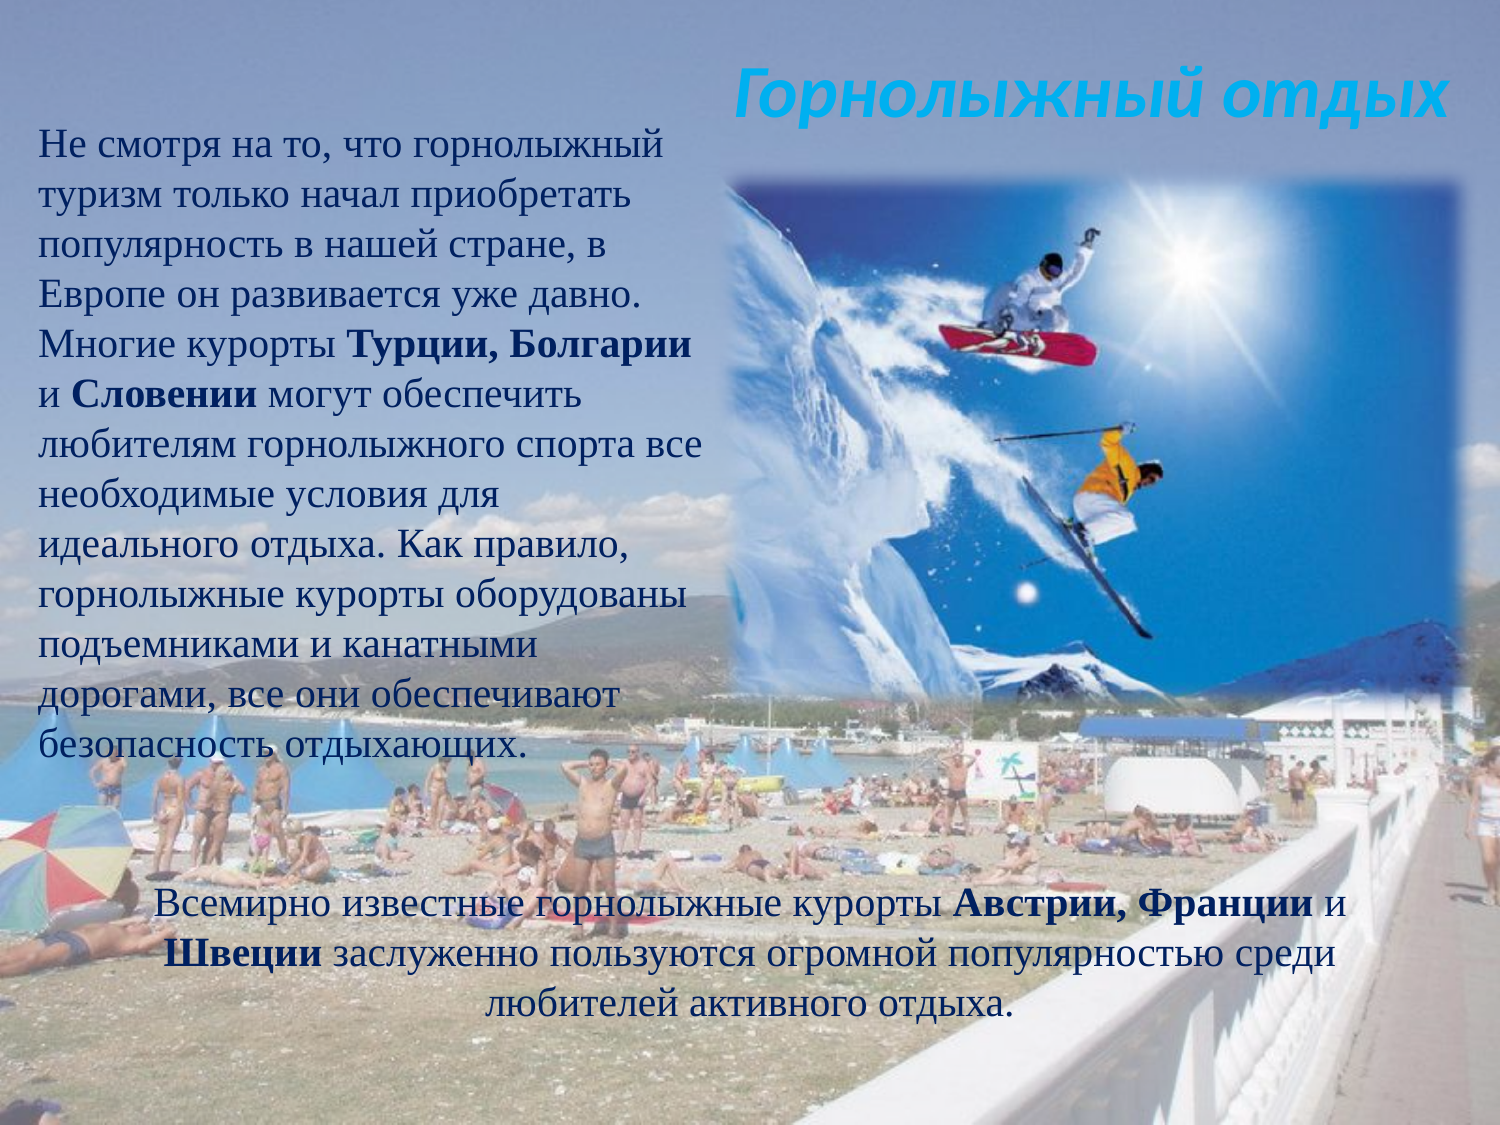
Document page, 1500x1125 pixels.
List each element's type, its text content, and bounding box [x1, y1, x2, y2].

text_box Горнолыжный отдых [718, 35, 1466, 141]
text_box Всемирно известные горнолыжные курорты Австрии, Франции и Швеции заслуженно пользуются огромной популярностью среди любителей активного отдыха. [134, 867, 1366, 1032]
picture [714, 163, 1478, 716]
text_box Не смотря на то, что горнолыжный туризм только начал приобретать популярность в нашей стране, в Европе он развивается уже давно. Многие курорты Турции, Болгарии и Словении могут обеспечить любителям горнолыжного спорта все необходимые условия для идеального отдыха. Как правило, горнолыжные курорты оборудованы подъемниками и канатными дорогами, все они обеспечивают безопасность отдыхающих. [23, 58, 727, 774]
